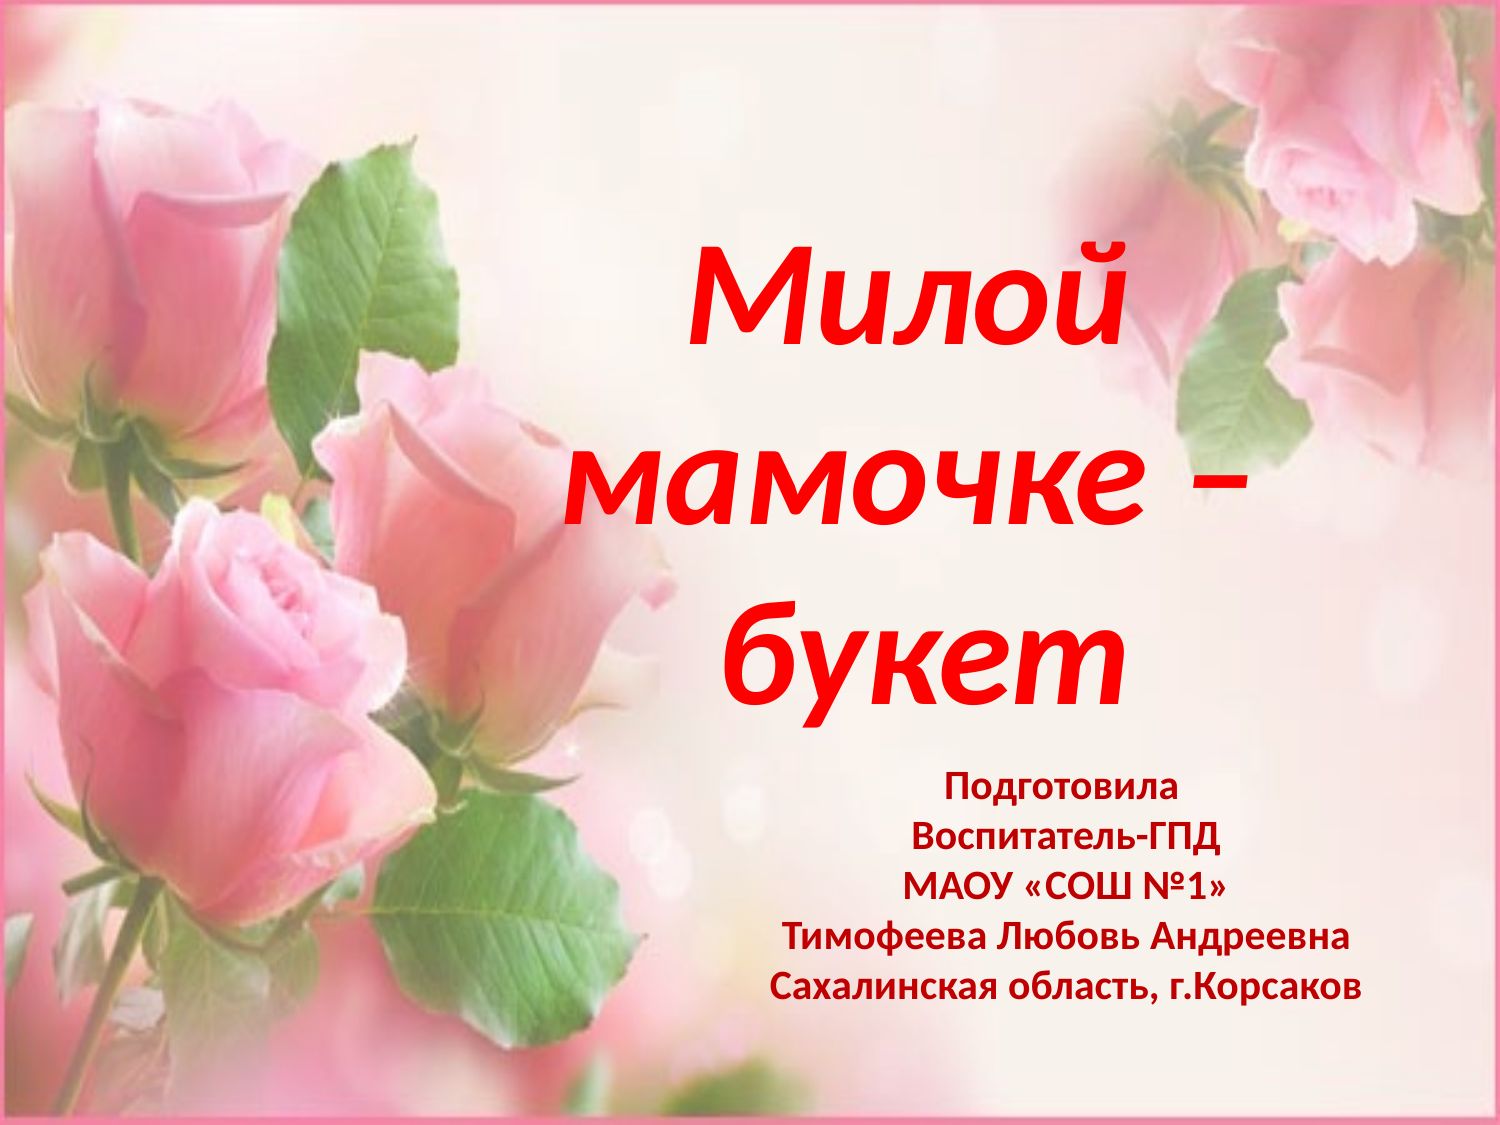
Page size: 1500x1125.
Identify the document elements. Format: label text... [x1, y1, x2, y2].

text_box Подготовила Воспитатель-ГПД МАОУ «СОШ №1» Тимофеева Любовь Андреевна Сахалинская область, г.Корсаков [691, 750, 1442, 1015]
text_box Милой мамочке – букет [542, 187, 1307, 743]
